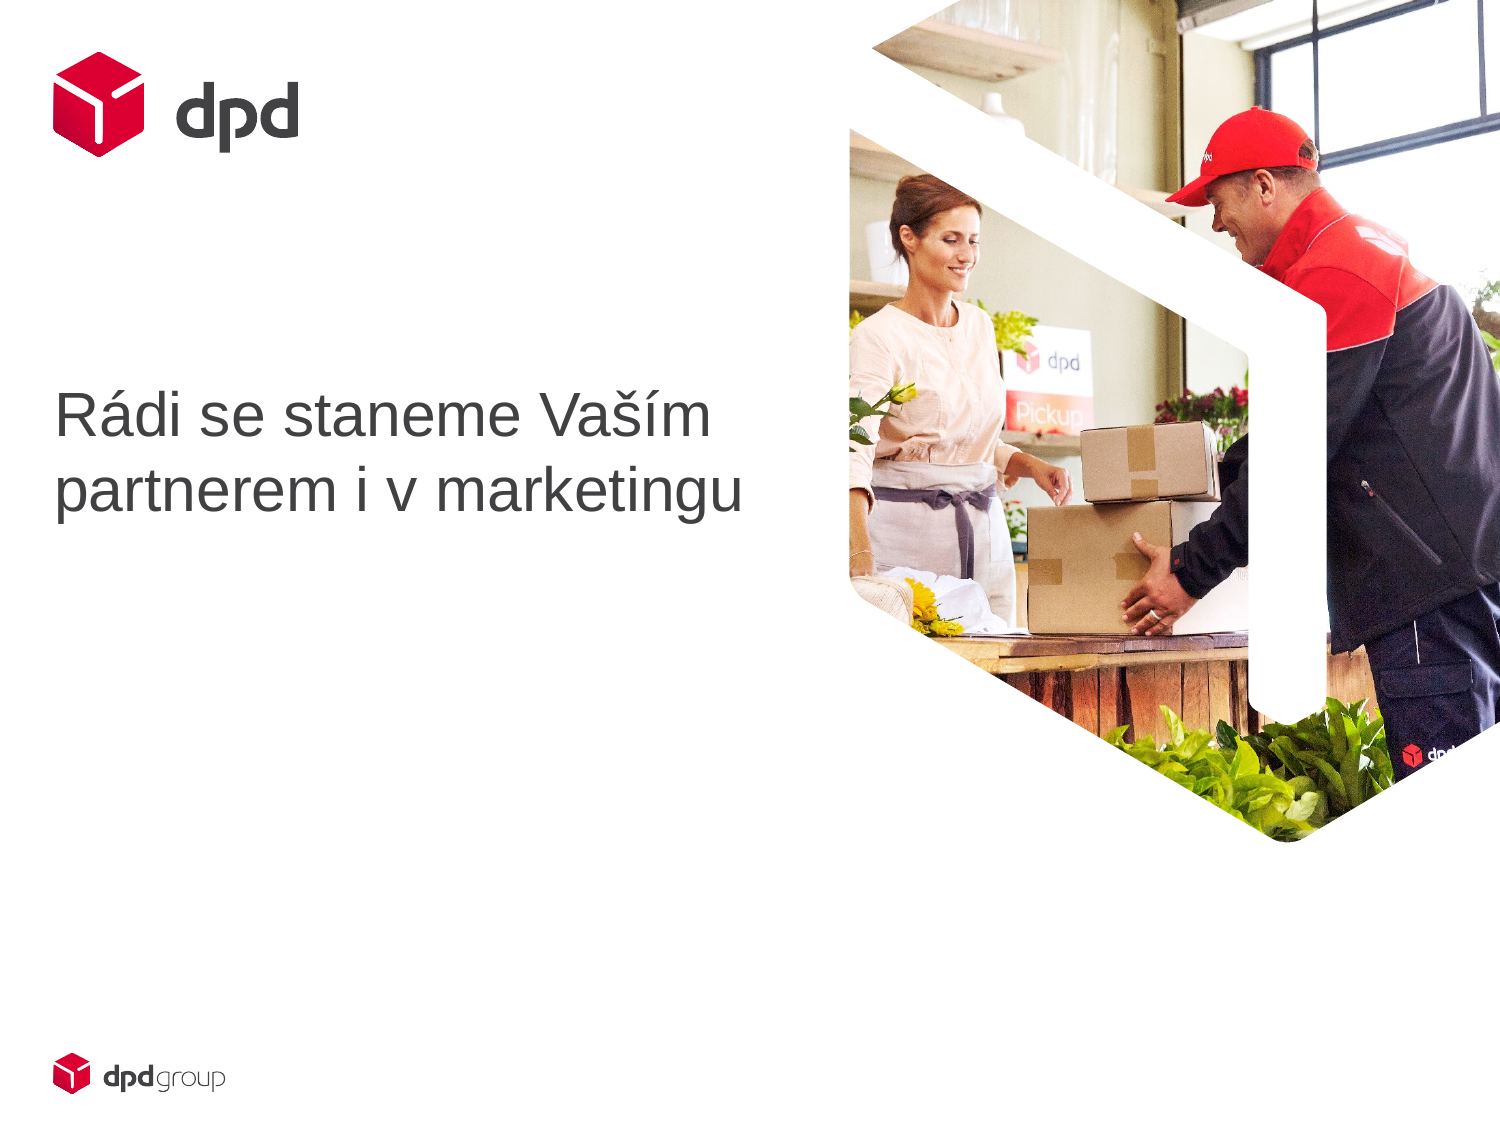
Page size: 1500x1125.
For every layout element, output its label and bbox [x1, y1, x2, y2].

text_box [53, 51, 299, 157]
picture [0, 0, 1500, 1125]
text_box [53, 1052, 226, 1094]
